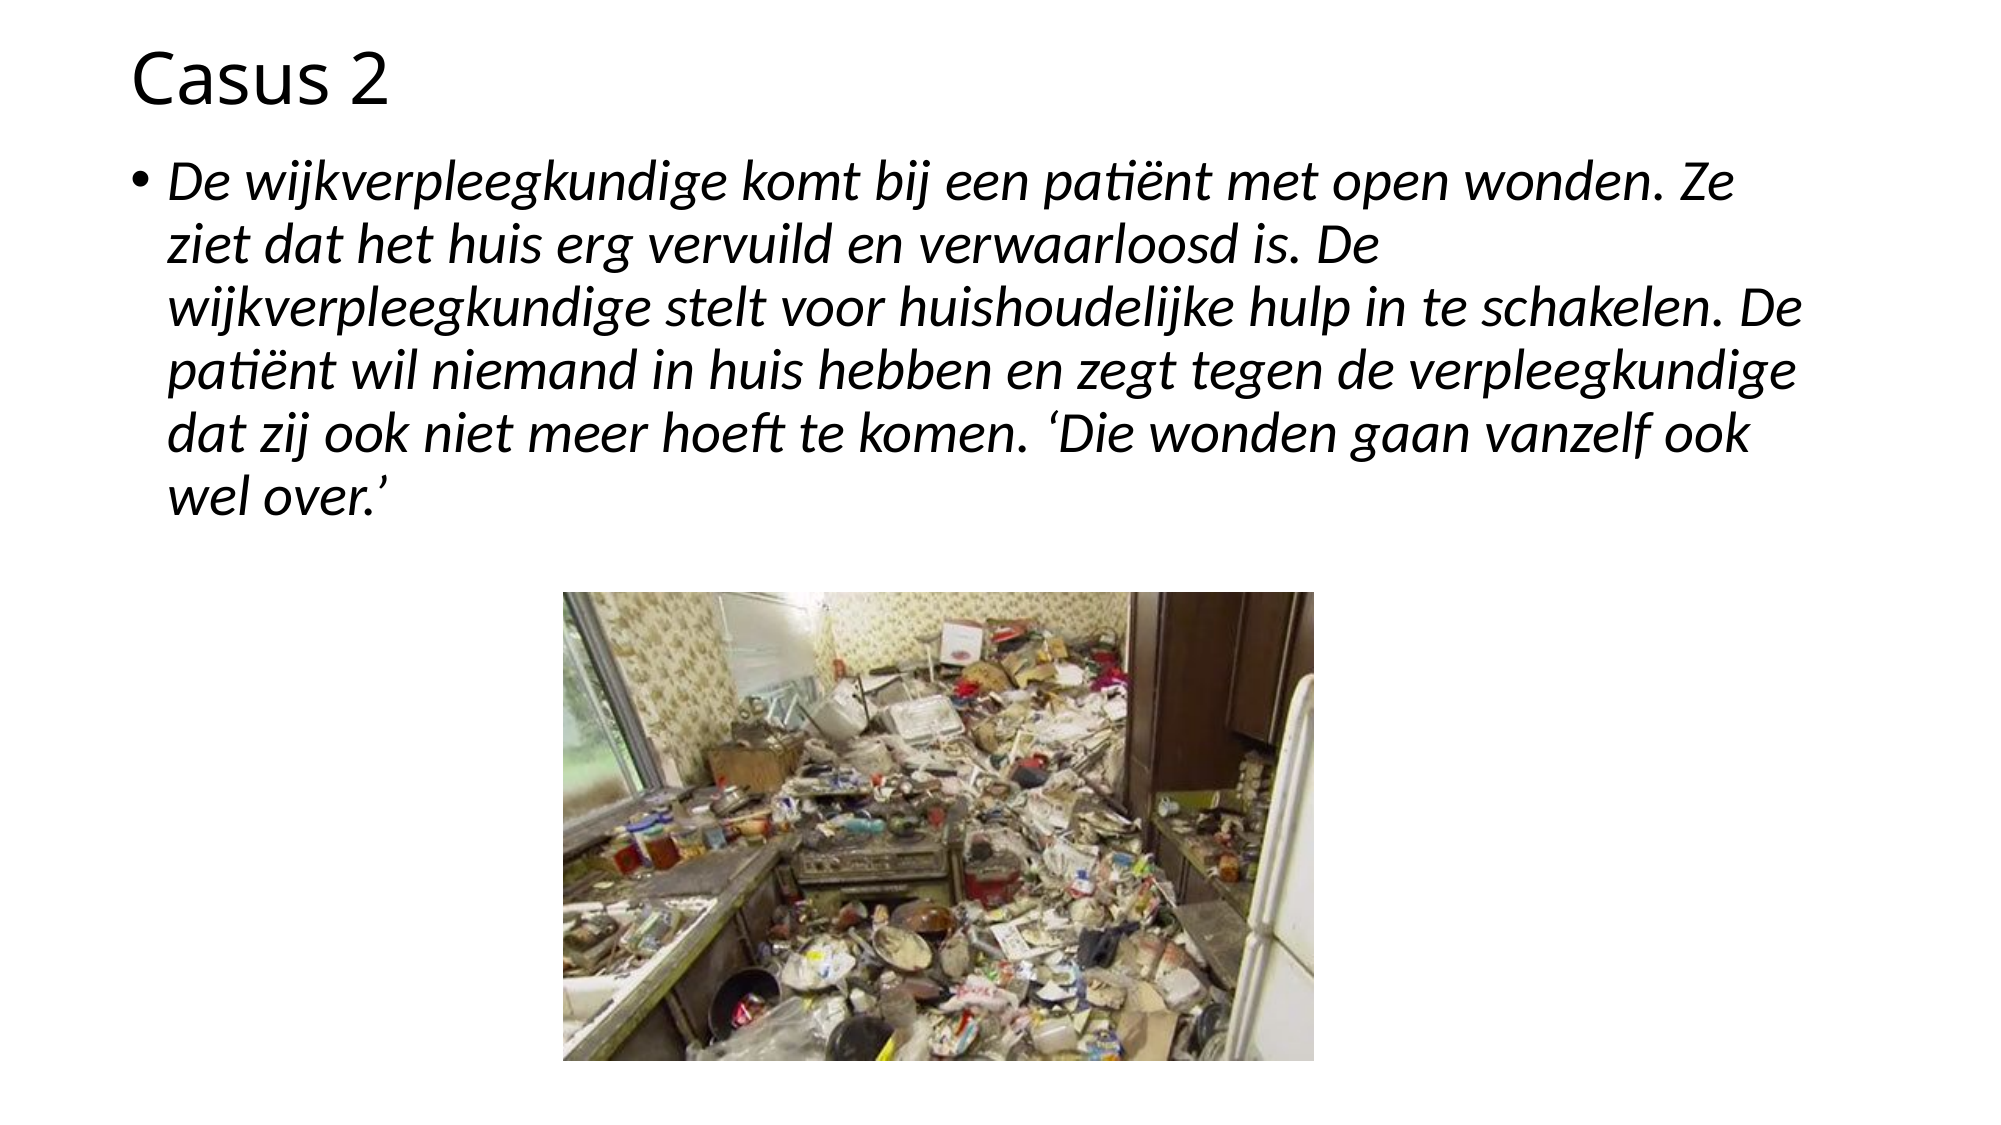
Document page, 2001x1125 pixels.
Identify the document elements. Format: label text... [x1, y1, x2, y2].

picture [563, 592, 1314, 1062]
list De wijkverpleegkundige komt bij een patiënt met open wonden. Ze ziet dat het huis erg vervuild en verwaarloosd is. De wijkverpleegkundige stelt voor huishoudelijke hulp in te schakelen. De patiënt wil niemand in huis hebben en zegt tegen de verpleegkundige dat zij ook niet meer hoeft te komen. ‘Die wonden gaan vanzelf ook wel over.’ [115, 142, 1841, 857]
title Casus 2 [115, 34, 1794, 128]
